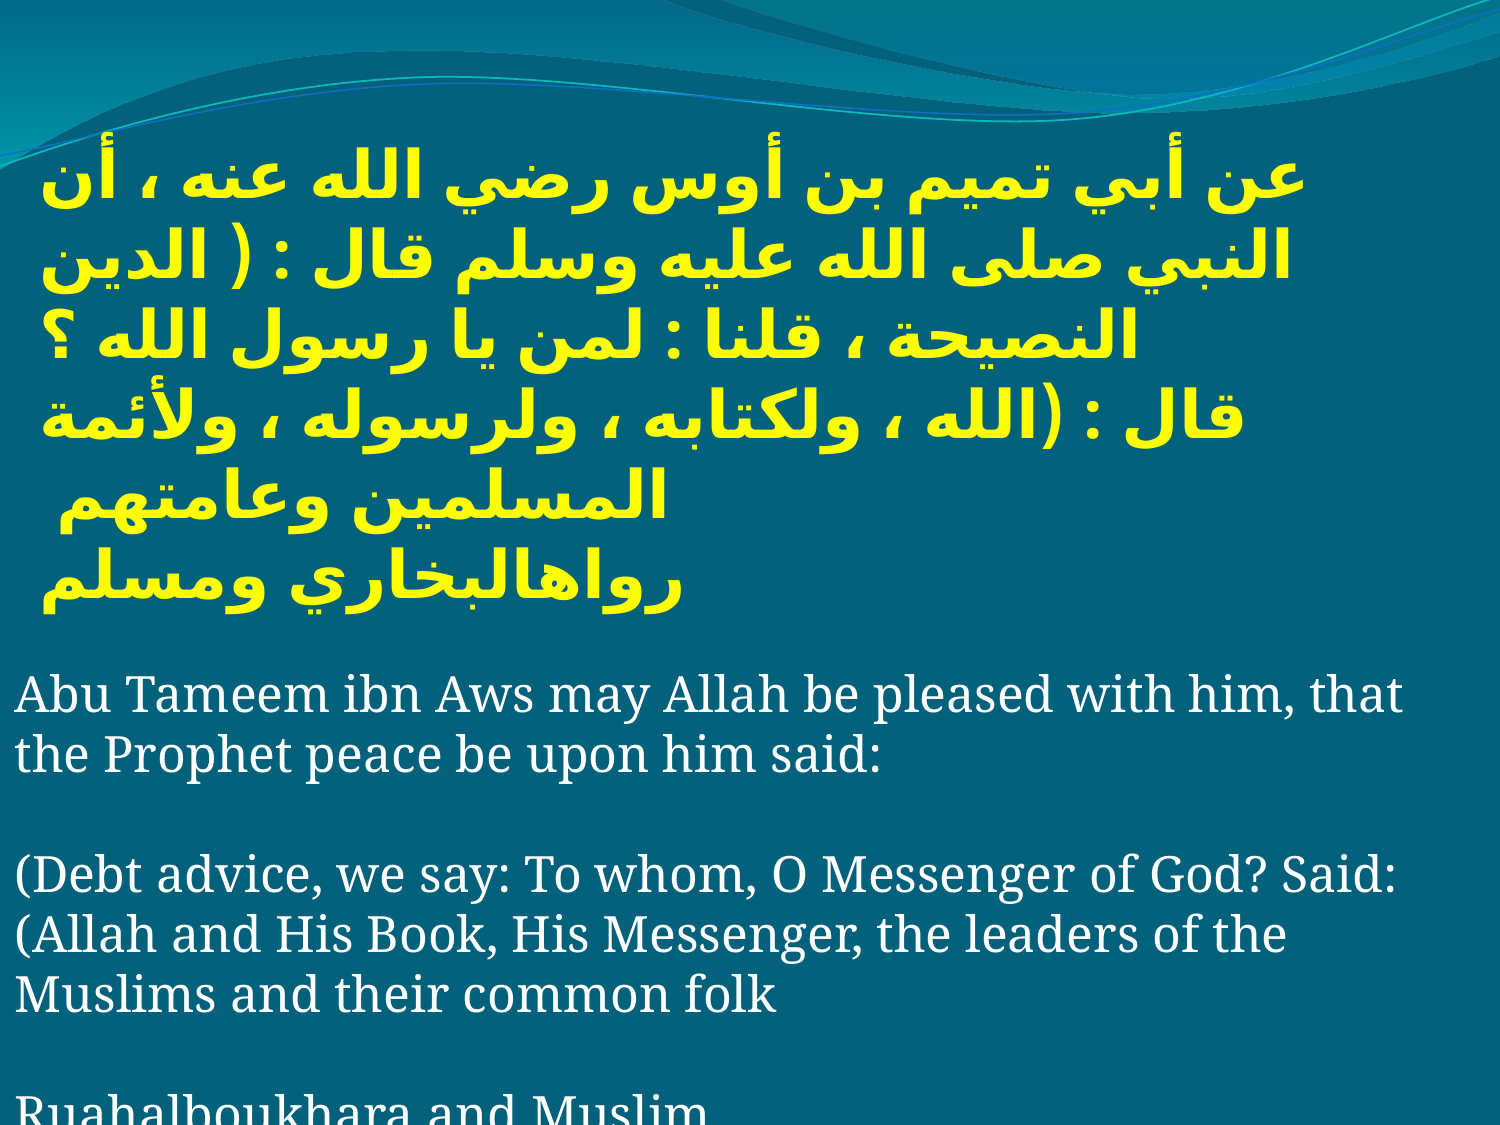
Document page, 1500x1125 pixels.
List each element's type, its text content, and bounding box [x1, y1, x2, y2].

text_box عن أبي تميم بن أوس رضي الله عنه ، أن النبي صلى الله عليه وسلم قال : ( الدين النصيحة ، قلنا : لمن يا رسول الله ؟ قال : (الله ، ولكتابه ، ولرسوله ، ولأئمة المسلمين وعامتهم رواهالبخاري ومسلم [24, 124, 1450, 655]
text_box Abu Tameem ibn Aws may Allah be pleased with him, that the Prophet peace be upon him said: (Debt advice, we say: To whom, O Messenger of God? Said: (Allah and His Book, His Messenger, the leaders of the Muslims and their common folk Ruahalboukhara and Muslim [0, 655, 1500, 1125]
